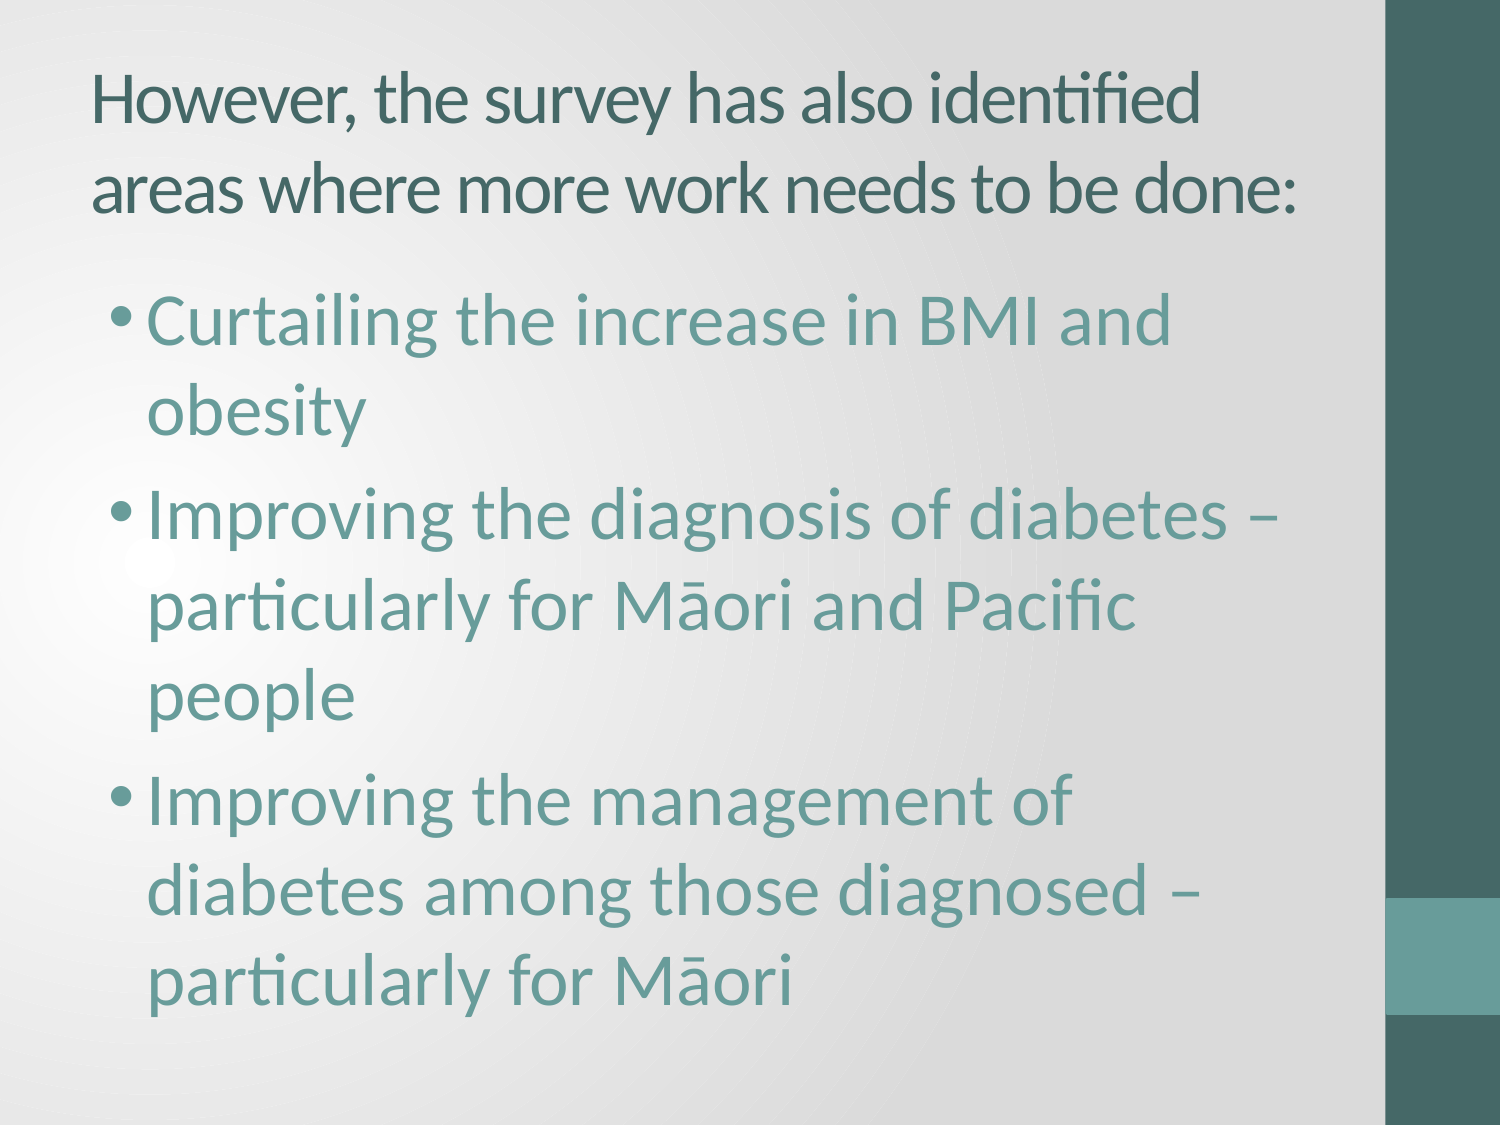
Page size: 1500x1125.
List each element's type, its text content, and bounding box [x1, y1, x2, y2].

list Curtailing the increase in BMI and obesity Improving the diagnosis of diabetes – particularly for Māori and Pacific people Improving the management of diabetes among those diagnosed – particularly for Māori [75, 262, 1325, 1050]
title However, the survey has also identified areas where more work needs to be done: [75, 45, 1325, 233]
